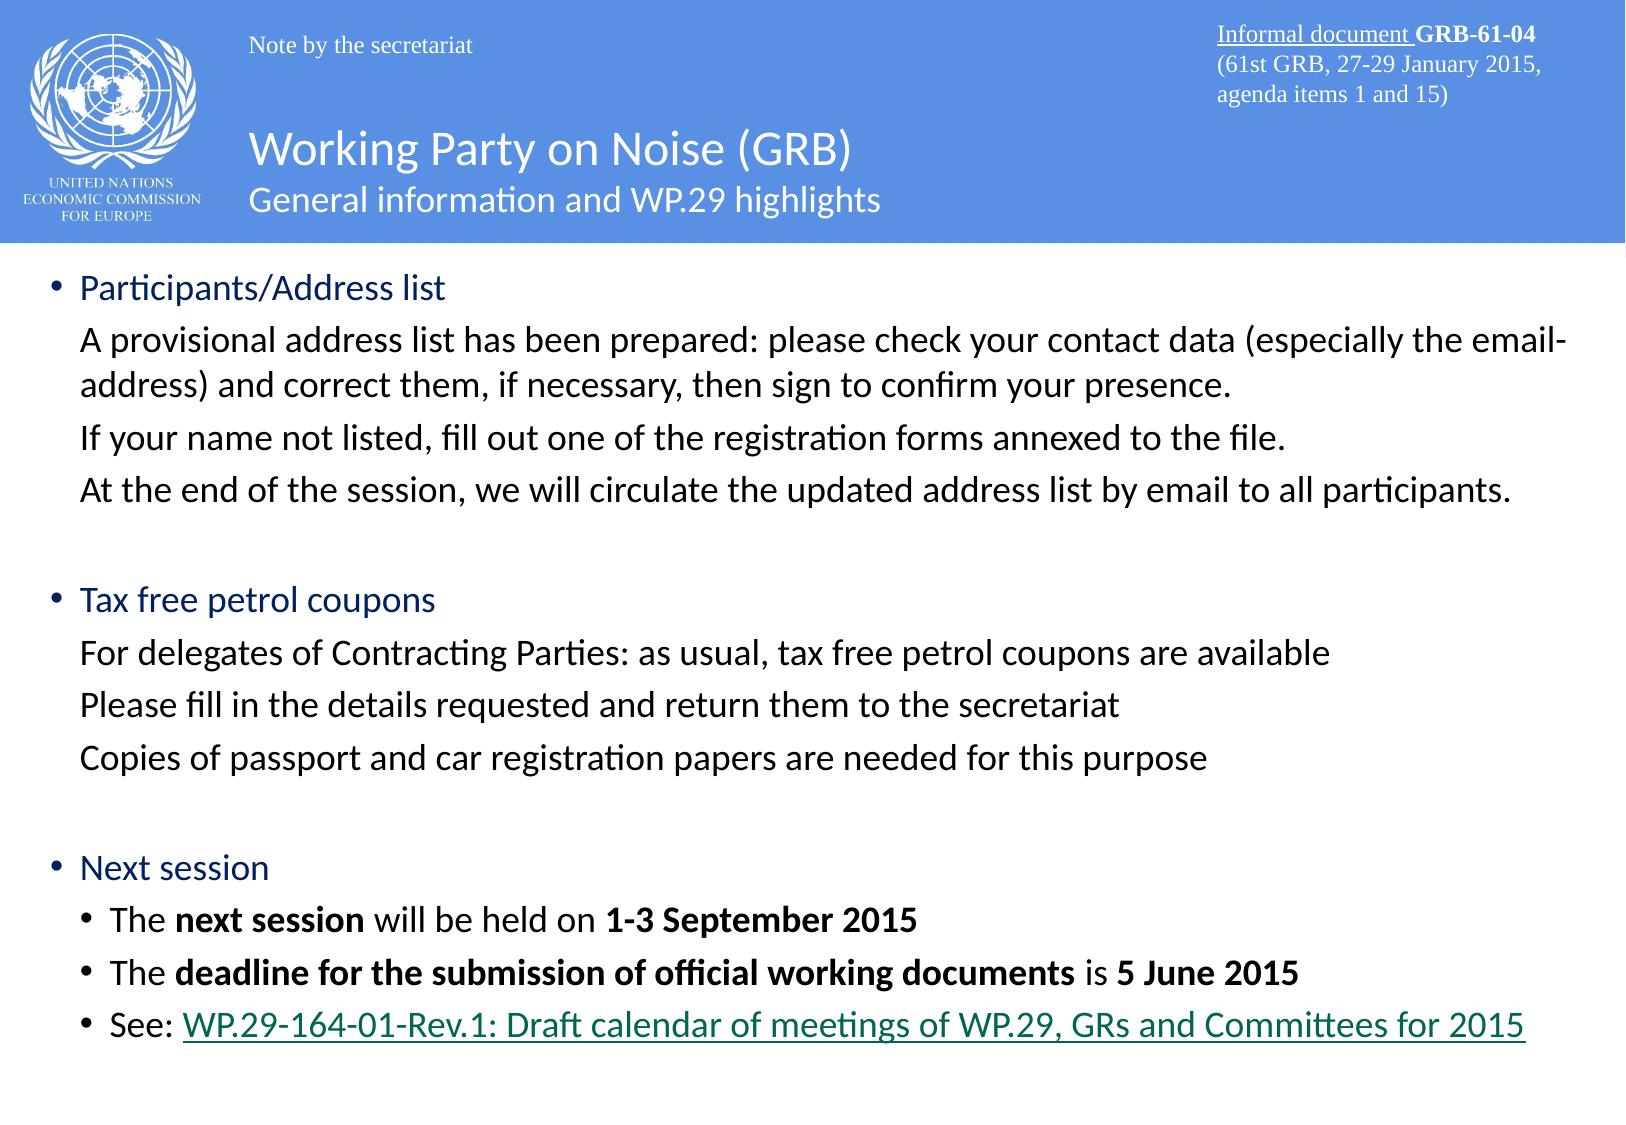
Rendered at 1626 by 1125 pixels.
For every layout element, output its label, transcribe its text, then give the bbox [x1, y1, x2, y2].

picture [0, 0, 1626, 1125]
title Working Party on Noise (GRB) General information and WP.29 highlights [233, 68, 1593, 255]
list Participants/Address list A provisional address list has been prepared: please check your contact data (especially the email-address) and correct them, if necessary, then sign to confirm your presence. If your name not listed, fill out one of the registration forms annexed to the file. At the end of the session, we will circulate the updated address list by email to all participants. Tax free petrol coupons For delegates of Contracting Parties: as usual, tax free petrol coupons are available Please fill in the details requested and return them to the secretariat Copies of passport and car registration papers are needed for this purpose Next session The next session will be held on 1-3 September 2015 The deadline for the submission of official working documents is 5 June 2015 See: WP.29-164-01-Rev.1: Draft calendar of meetings of WP.29, GRs and Committees for 2015 [21, 255, 1604, 1106]
text_box Informal document GRB-61-04 (61st GRB, 27-29 January 2015, agenda items 1 and 15) [1202, 10, 1625, 115]
text_box Note by the secretariat [233, 20, 697, 66]
